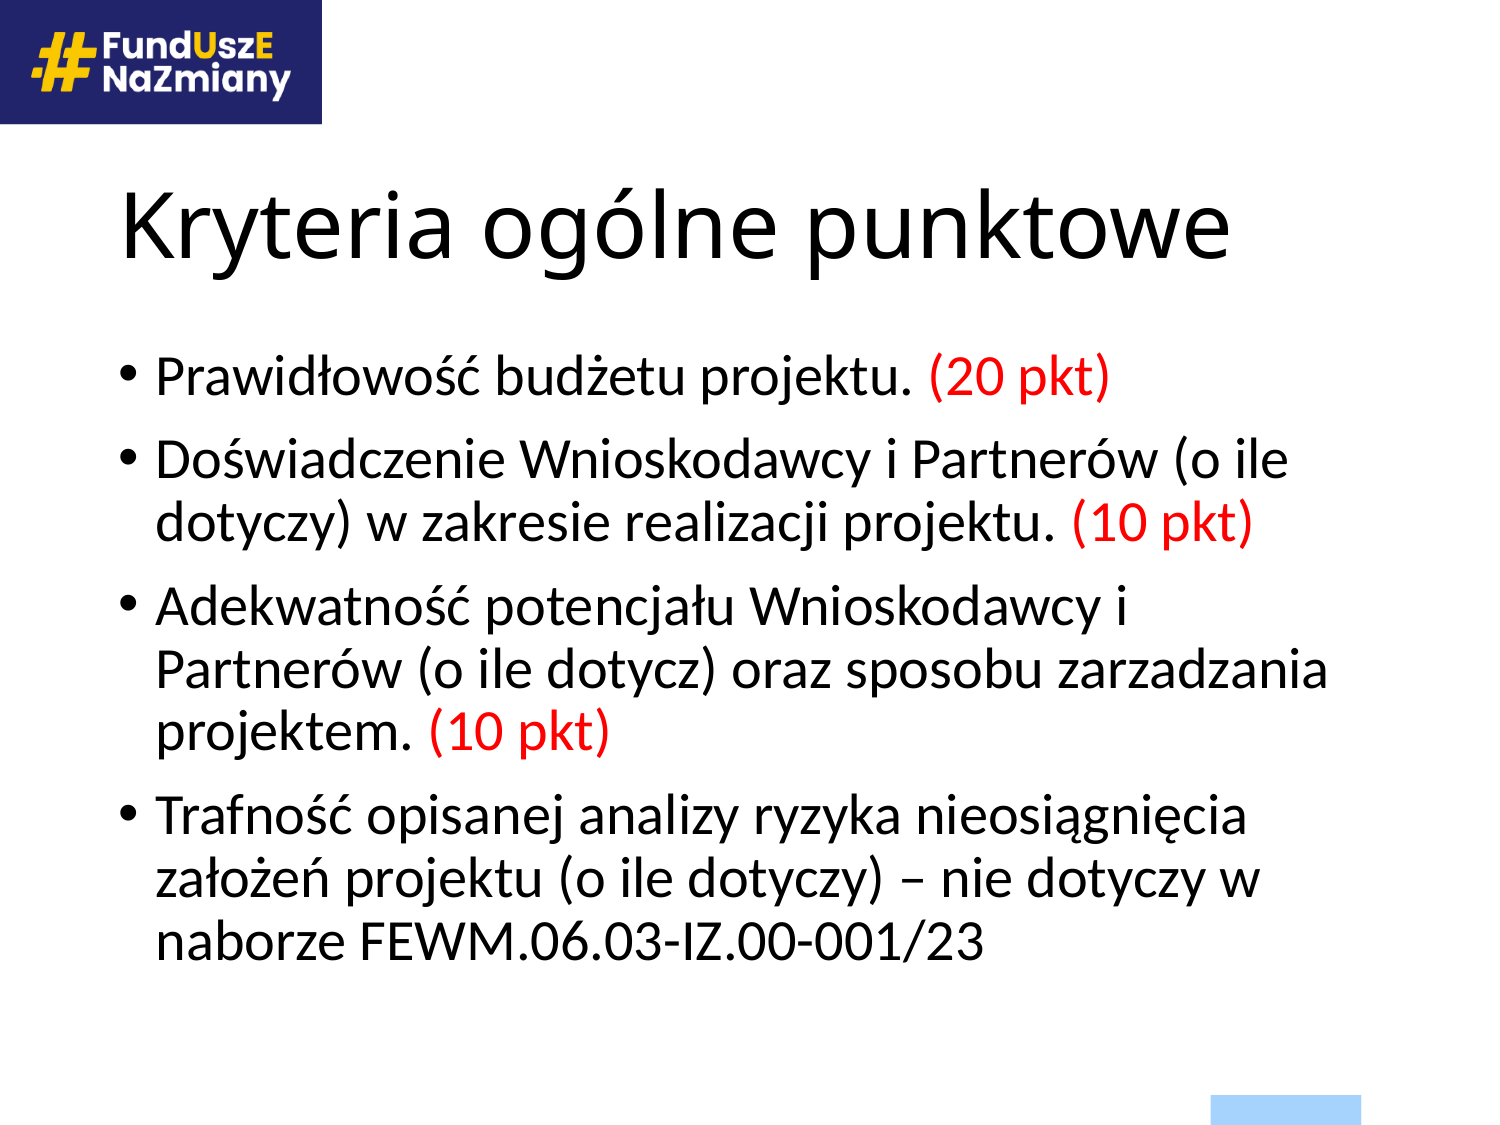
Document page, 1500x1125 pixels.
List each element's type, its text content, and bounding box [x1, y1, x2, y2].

title Kryteria ogólne punktowe [103, 139, 1397, 319]
picture [0, 0, 1500, 1125]
list Prawidłowość budżetu projektu. (20 pkt) Doświadczenie Wnioskodawcy i Partnerów (o ile dotyczy) w zakresie realizacji projektu. (10 pkt) Adekwatność potencjału Wnioskodawcy i Partnerów (o ile dotycz) oraz sposobu zarzadzania projektem. (10 pkt) Trafność opisanej analizy ryzyka nieosiągnięcia założeń projektu (o ile dotyczy) – nie dotyczy w naborze FEWM.06.03-IZ.00-001/23 [103, 337, 1397, 1048]
